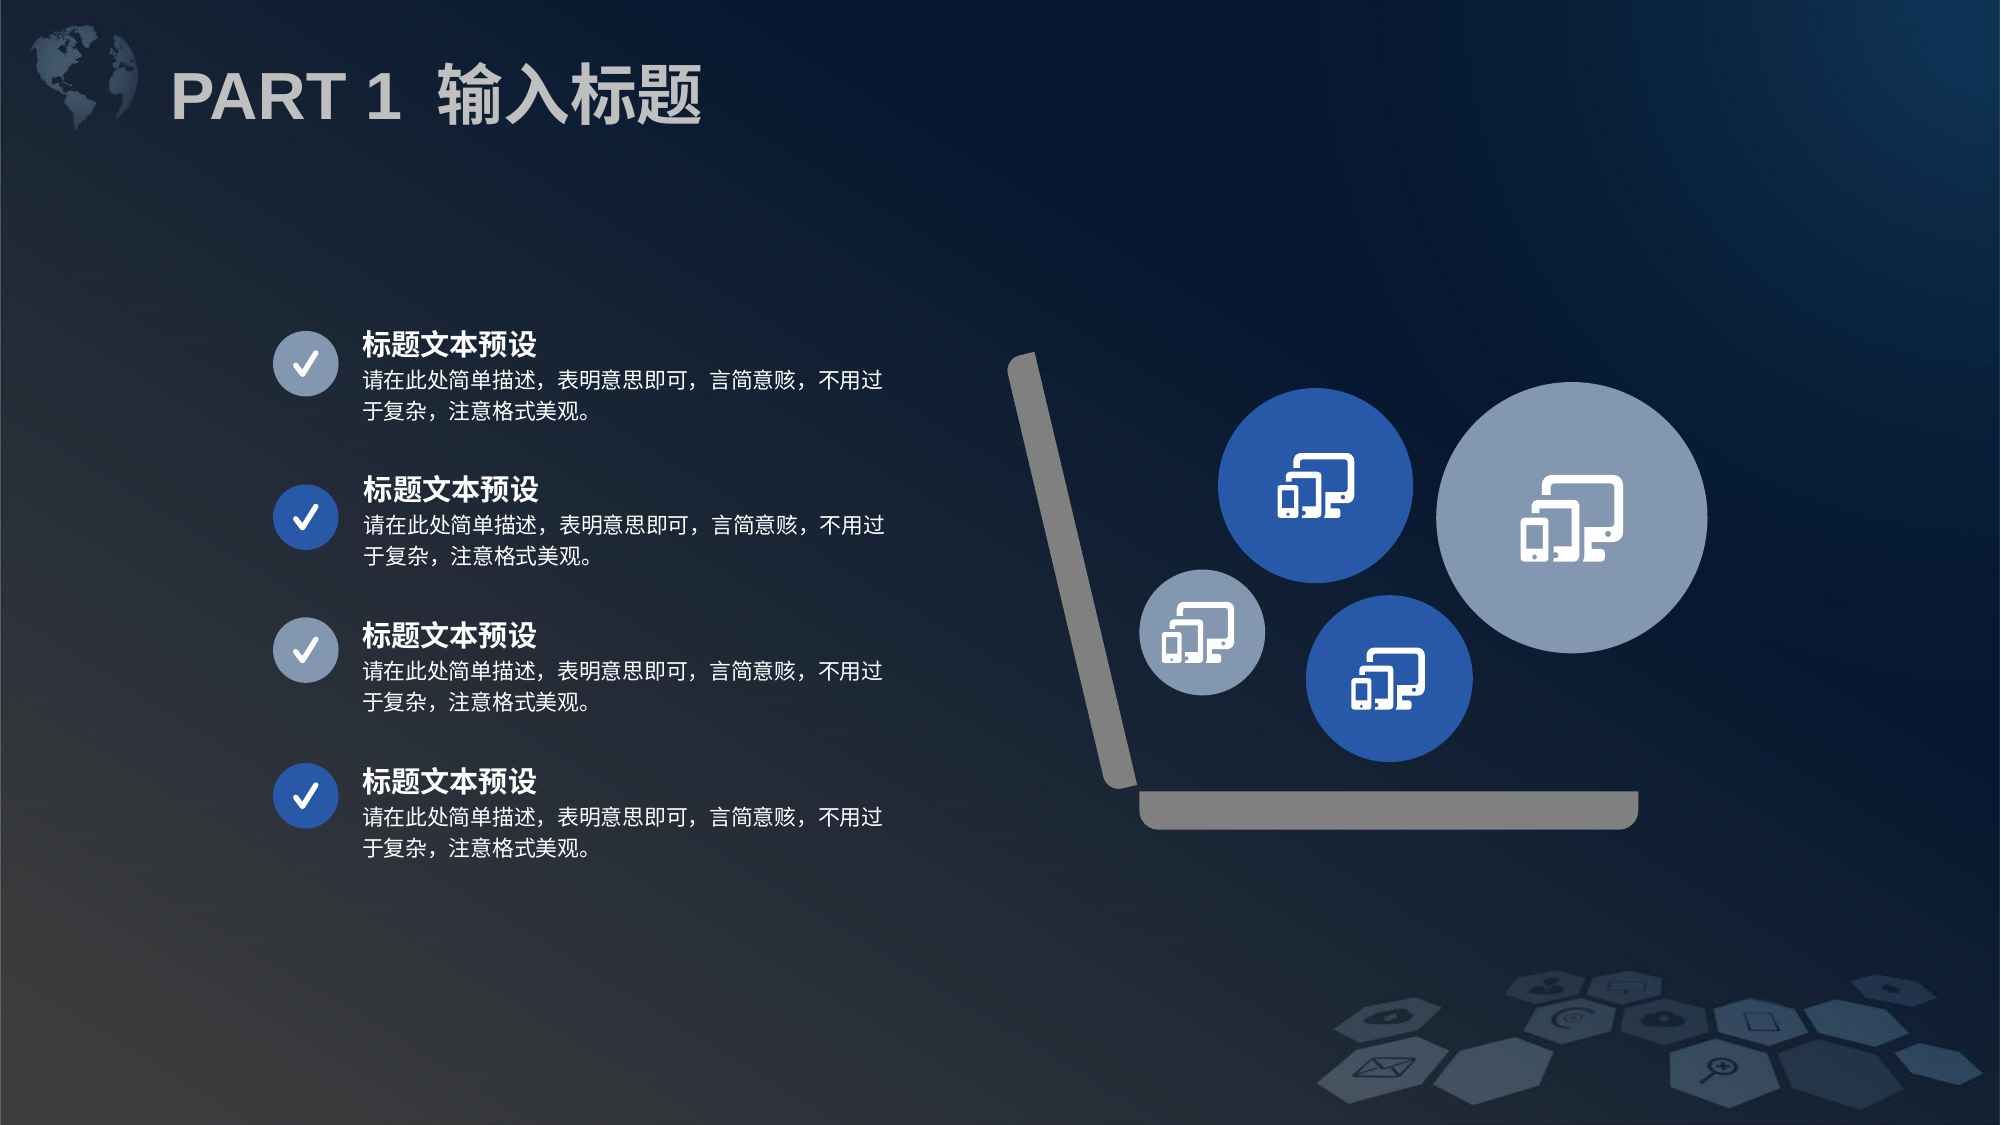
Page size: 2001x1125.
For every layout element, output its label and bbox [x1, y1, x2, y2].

text_box [338, 617, 1117, 733]
text_box [273, 763, 338, 829]
text_box [273, 330, 338, 397]
text_box [273, 484, 339, 550]
text_box [340, 471, 1119, 587]
picture [0, 0, 2000, 1125]
text_box [338, 325, 1117, 441]
text_box [338, 762, 1117, 878]
text_box [273, 617, 338, 683]
